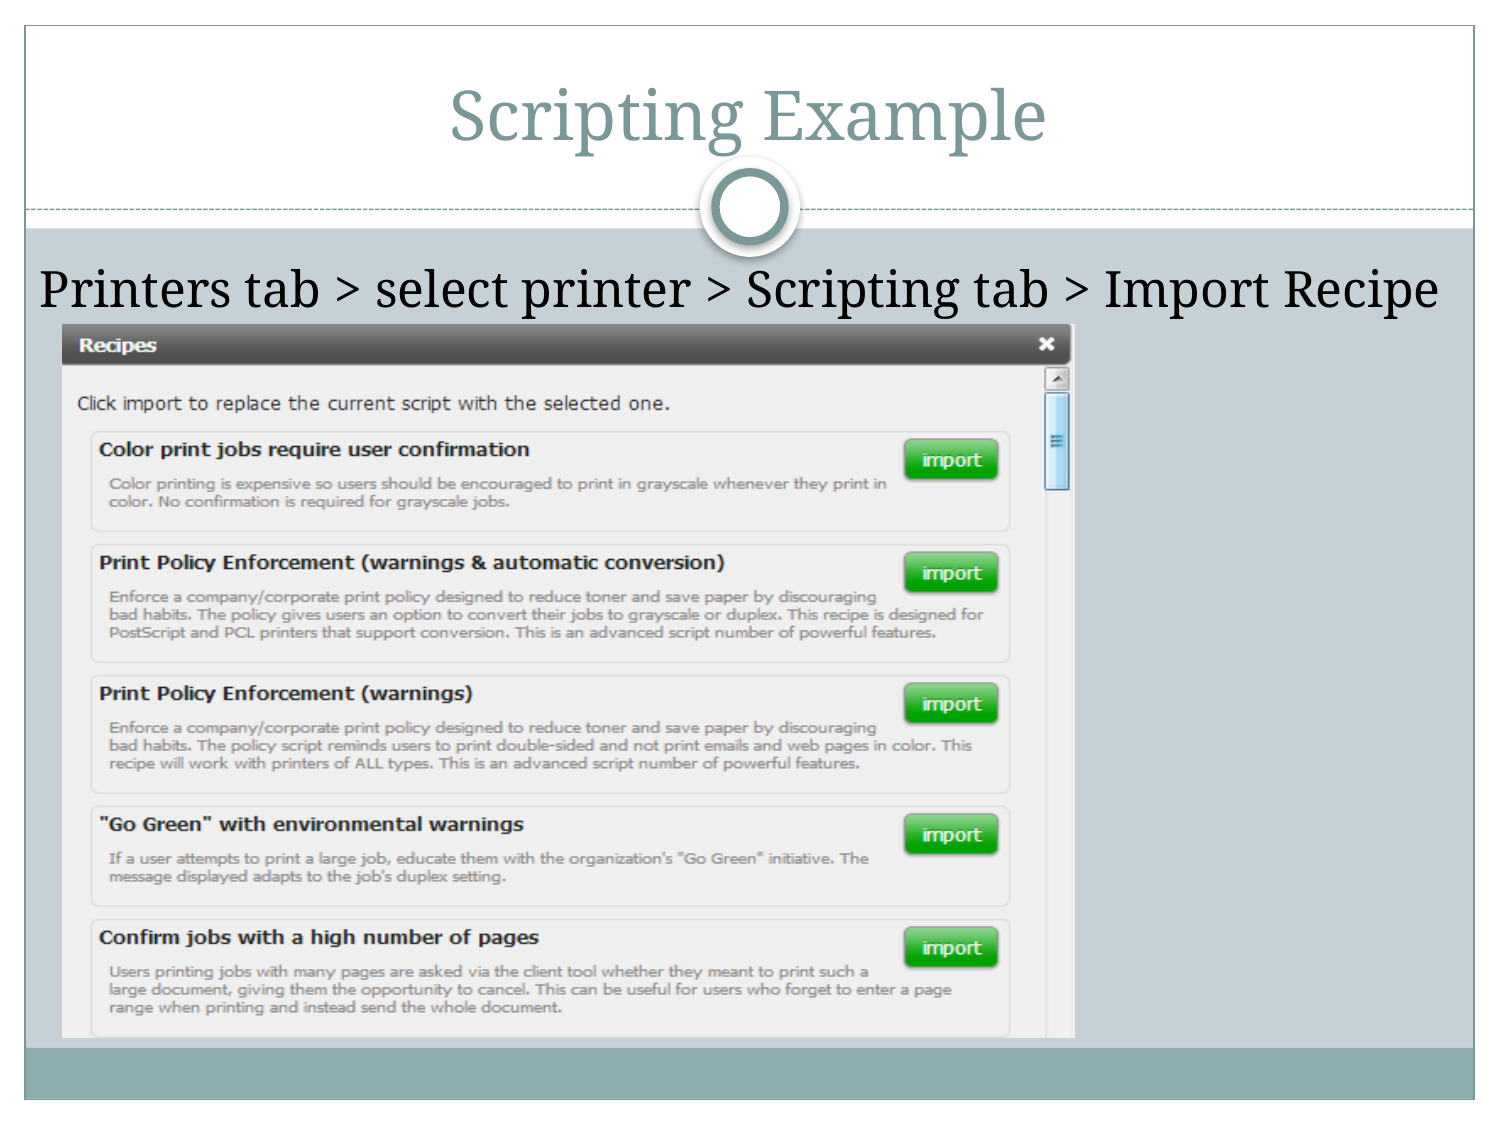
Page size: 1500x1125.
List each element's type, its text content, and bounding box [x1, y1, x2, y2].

picture [62, 324, 1076, 1038]
title Scripting Example [49, 37, 1450, 162]
list Printers tab > select printer > Scripting tab > Import Recipe [24, 250, 1475, 1001]
